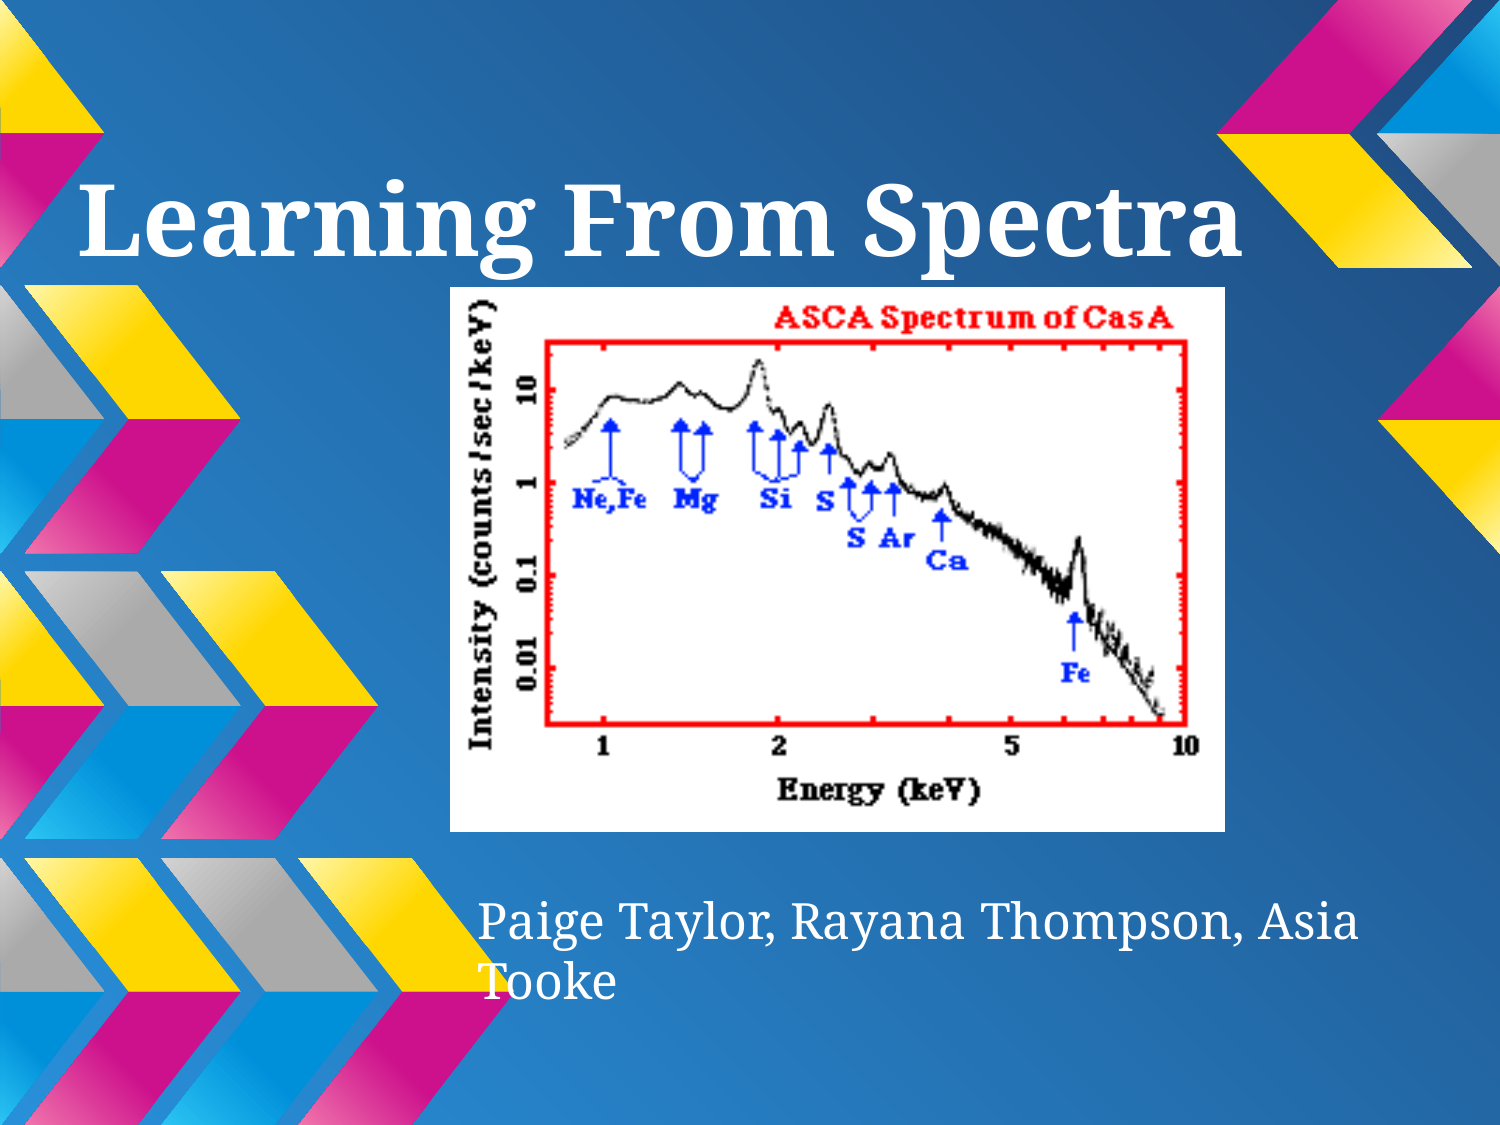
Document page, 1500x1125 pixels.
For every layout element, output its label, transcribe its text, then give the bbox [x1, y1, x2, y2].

picture [449, 287, 1225, 832]
title Learning From Spectra [12, 50, 1388, 292]
subtitle Paige Taylor, Rayana Thompson, Asia Tooke [462, 875, 1500, 1066]
